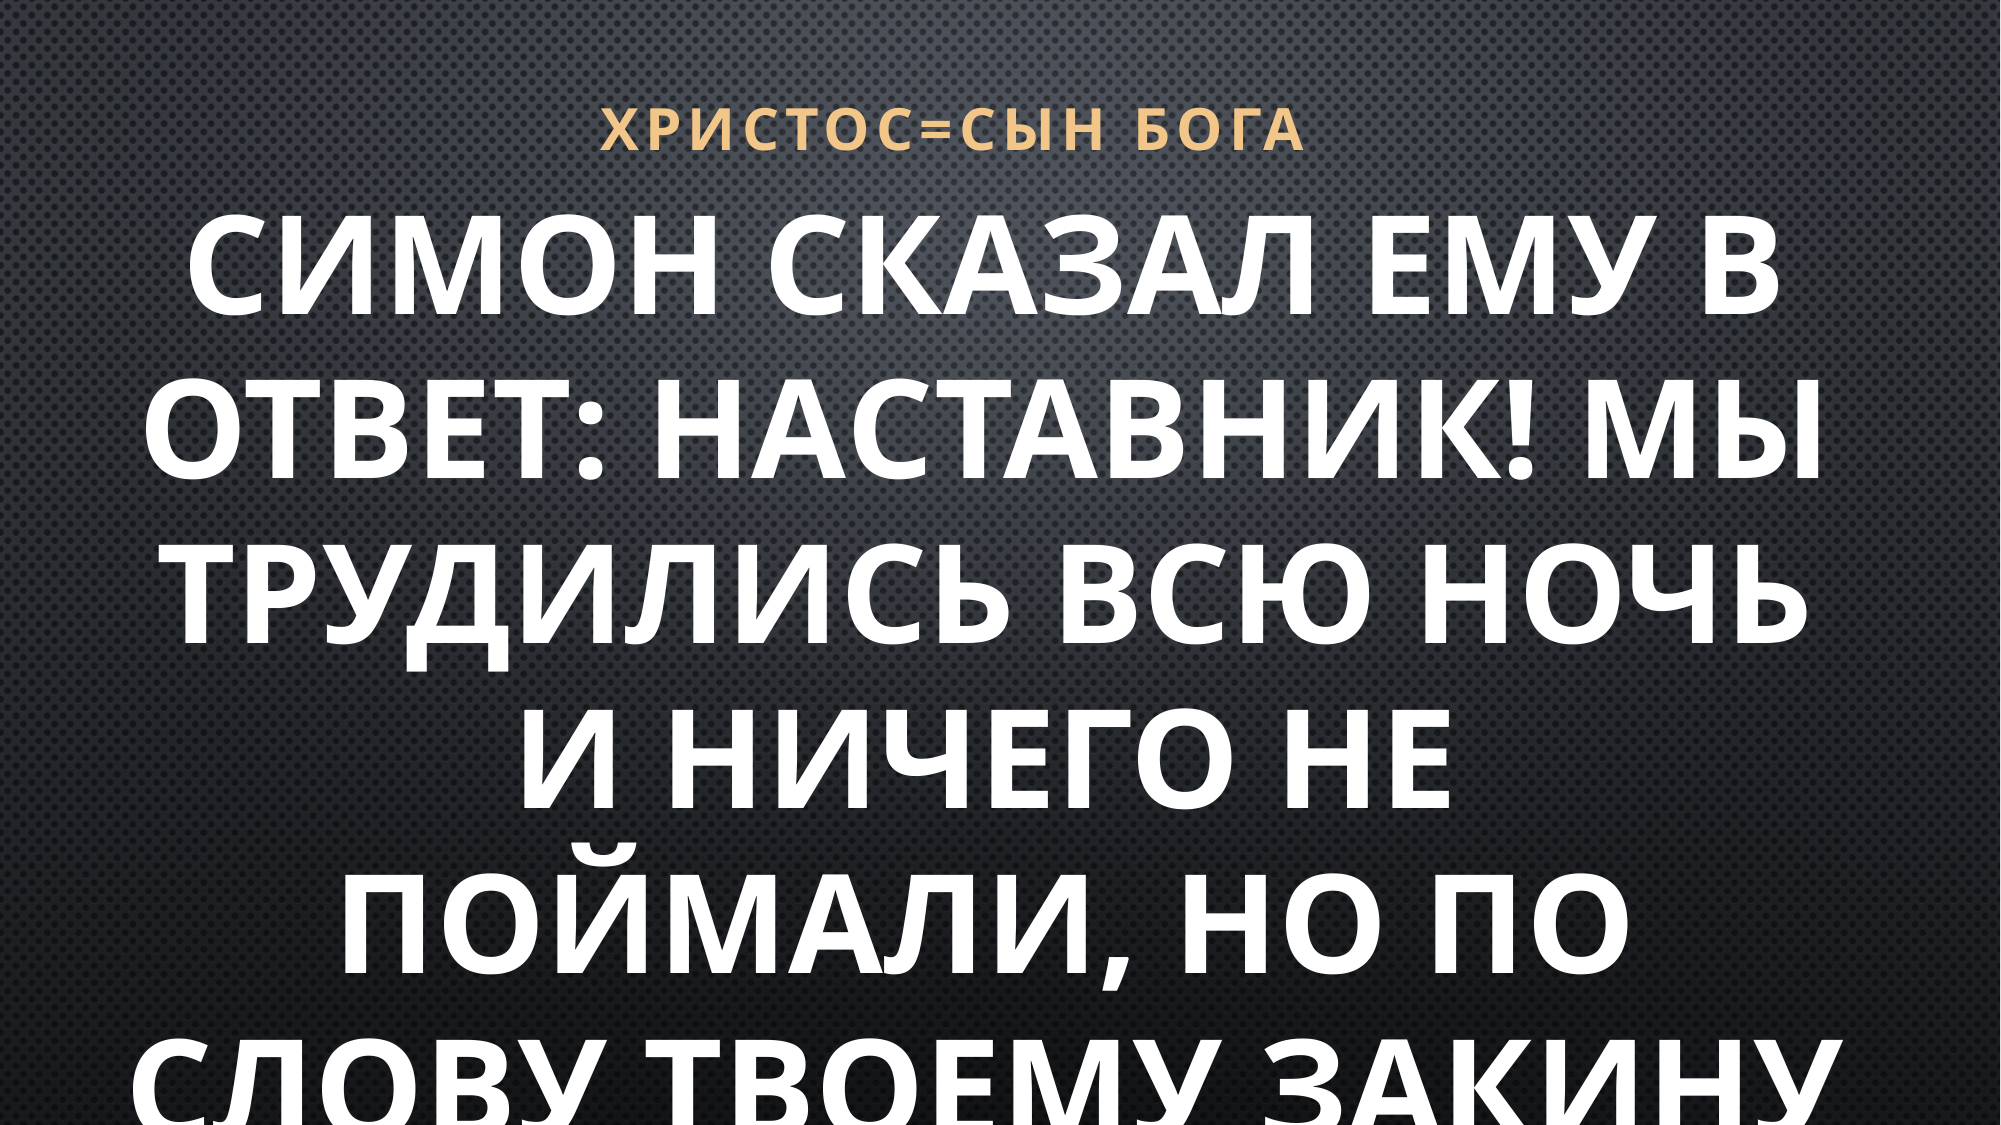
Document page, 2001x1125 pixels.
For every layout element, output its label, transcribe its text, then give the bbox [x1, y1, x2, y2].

text_box ХРИСТОС=СЫН БОГА [327, 84, 1578, 170]
subtitle Симон сказал Ему в ответ: Наставник! мы трудились всю ночь и ничего не поймали, но по слову Твоему закину сеть. [79, 169, 1892, 1018]
